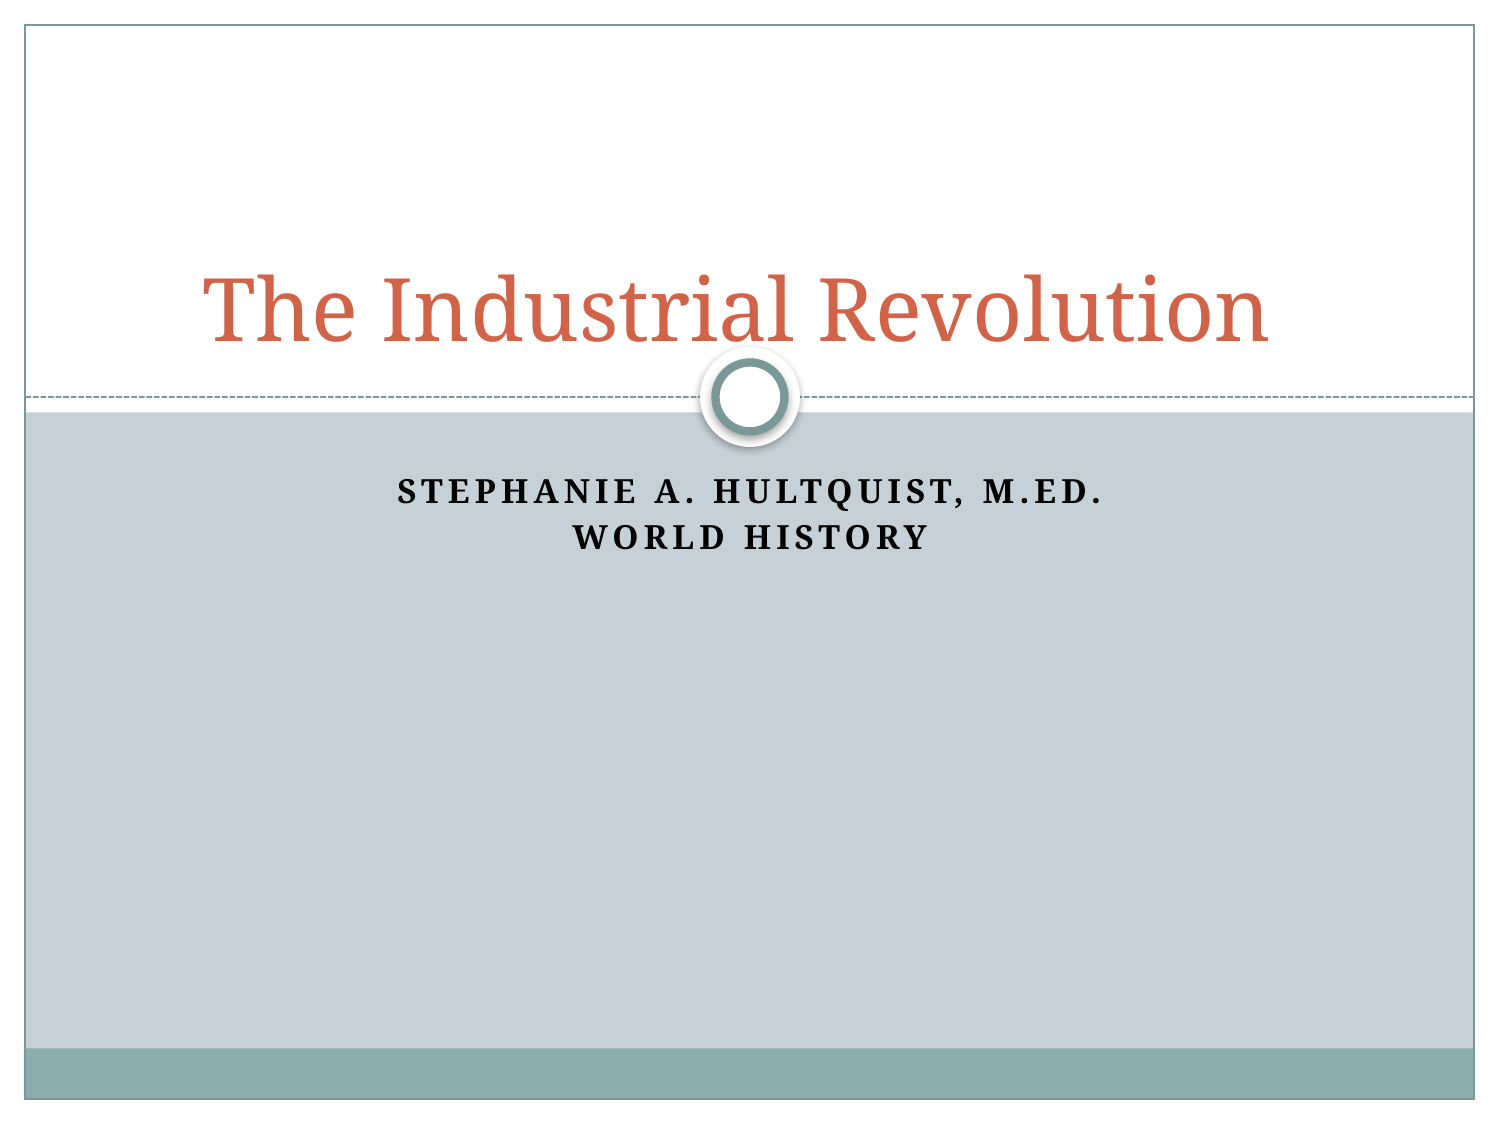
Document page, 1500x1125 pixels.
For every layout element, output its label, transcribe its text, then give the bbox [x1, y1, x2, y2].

title The Industrial Revolution [99, 125, 1375, 367]
subtitle Stephanie A. Hultquist, M.Ed. World History [225, 462, 1275, 675]
